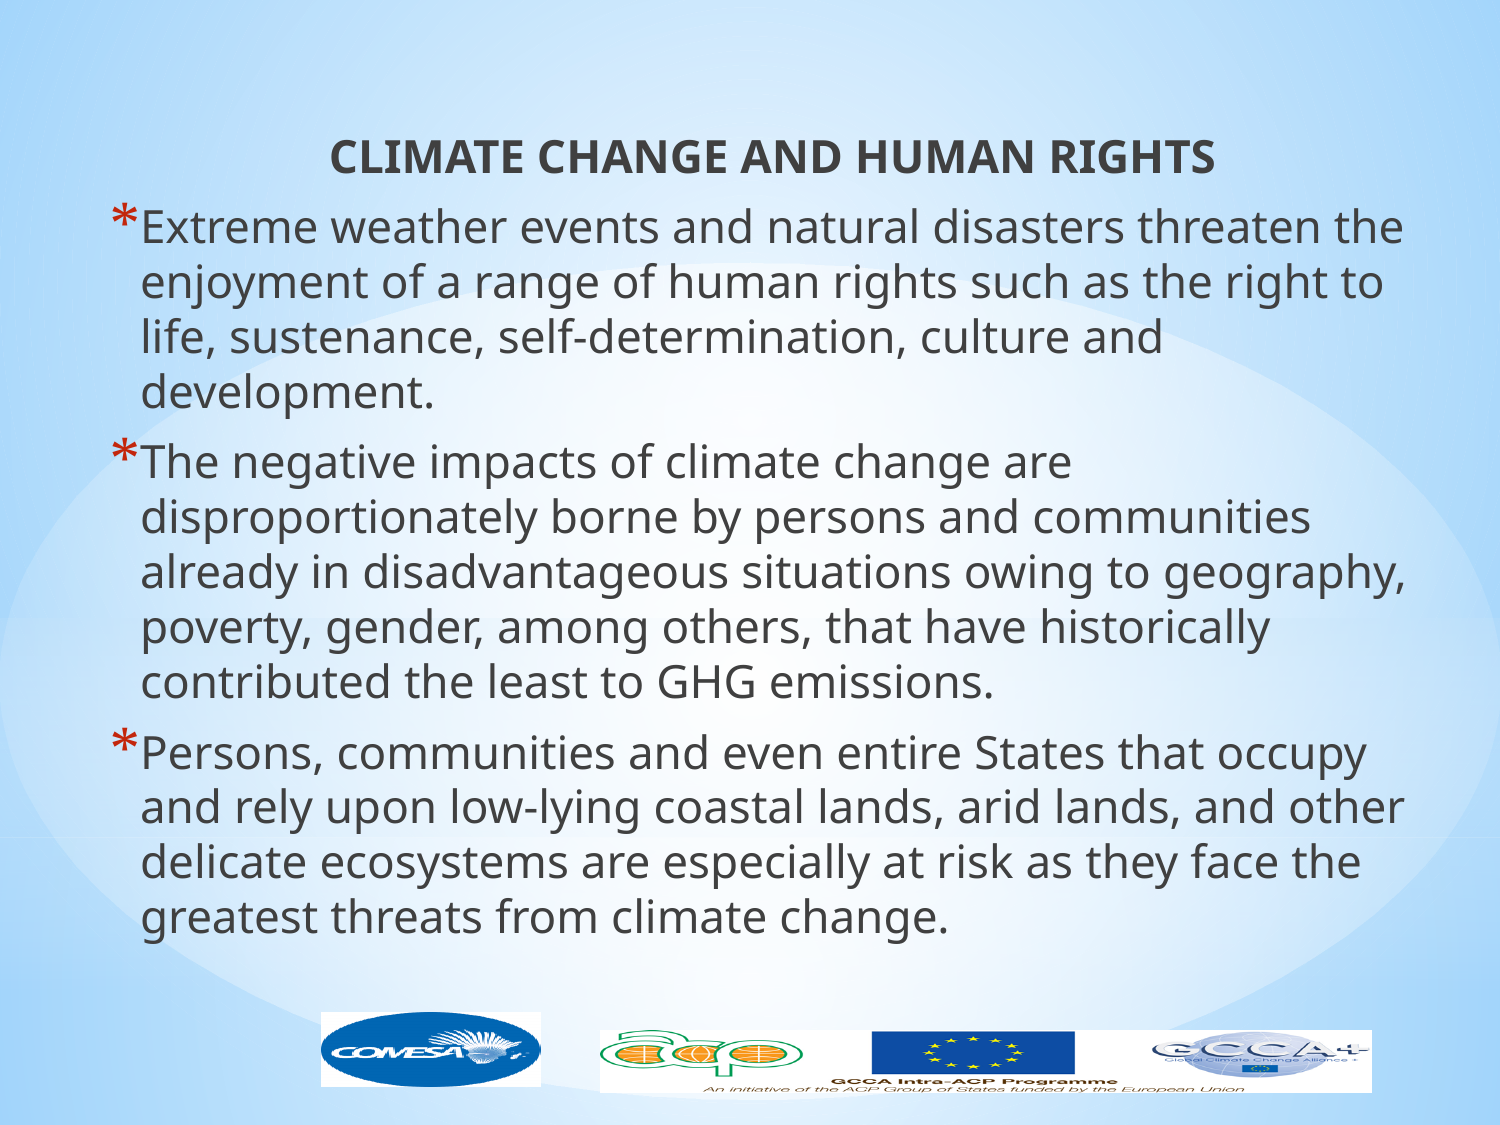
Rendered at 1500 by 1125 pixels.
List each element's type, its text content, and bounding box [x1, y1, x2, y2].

list CLIMATE CHANGE AND HUMAN RIGHTS Extreme weather events and natural disasters threaten the enjoyment of a range of human rights such as the right to life, sustenance, self-determination, culture and development. The negative impacts of climate change are disproportionately borne by persons and communities already in disadvantageous situations owing to geography, poverty, gender, among others, that have historically contributed the least to GHG emissions. Persons, communities and even entire States that occupy and rely upon low-lying coastal lands, arid lands, and other delicate ecosystems are especially at risk as they face the greatest threats from climate change. [87, 50, 1463, 1050]
picture [321, 1012, 541, 1088]
picture [599, 1029, 1372, 1093]
